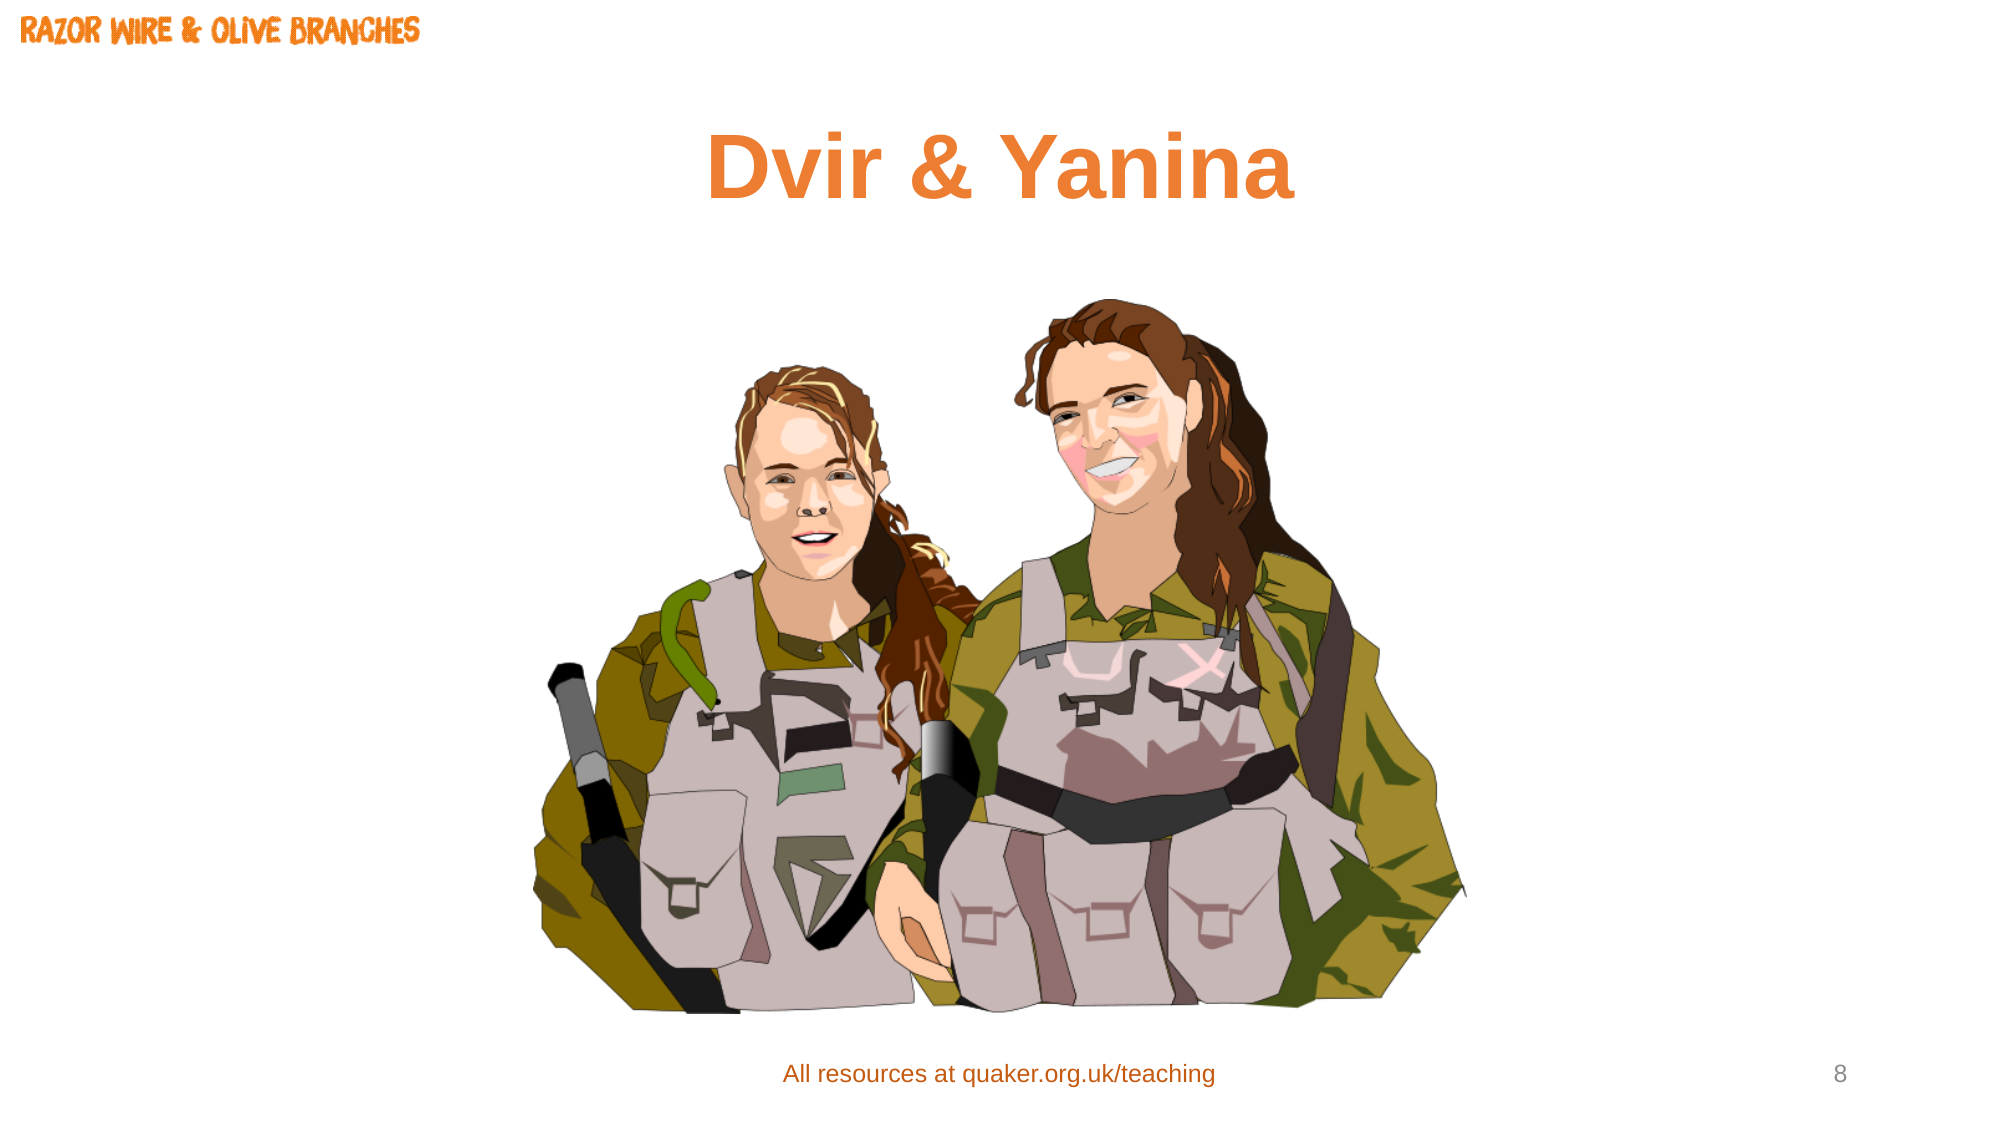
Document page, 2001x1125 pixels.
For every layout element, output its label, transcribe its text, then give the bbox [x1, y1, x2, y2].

slide_number 8 [1412, 1042, 1863, 1103]
title Dvir & Yanina [137, 59, 1863, 278]
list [532, 299, 1467, 1014]
footer All resources at quaker.org.uk/teaching [662, 1042, 1338, 1103]
